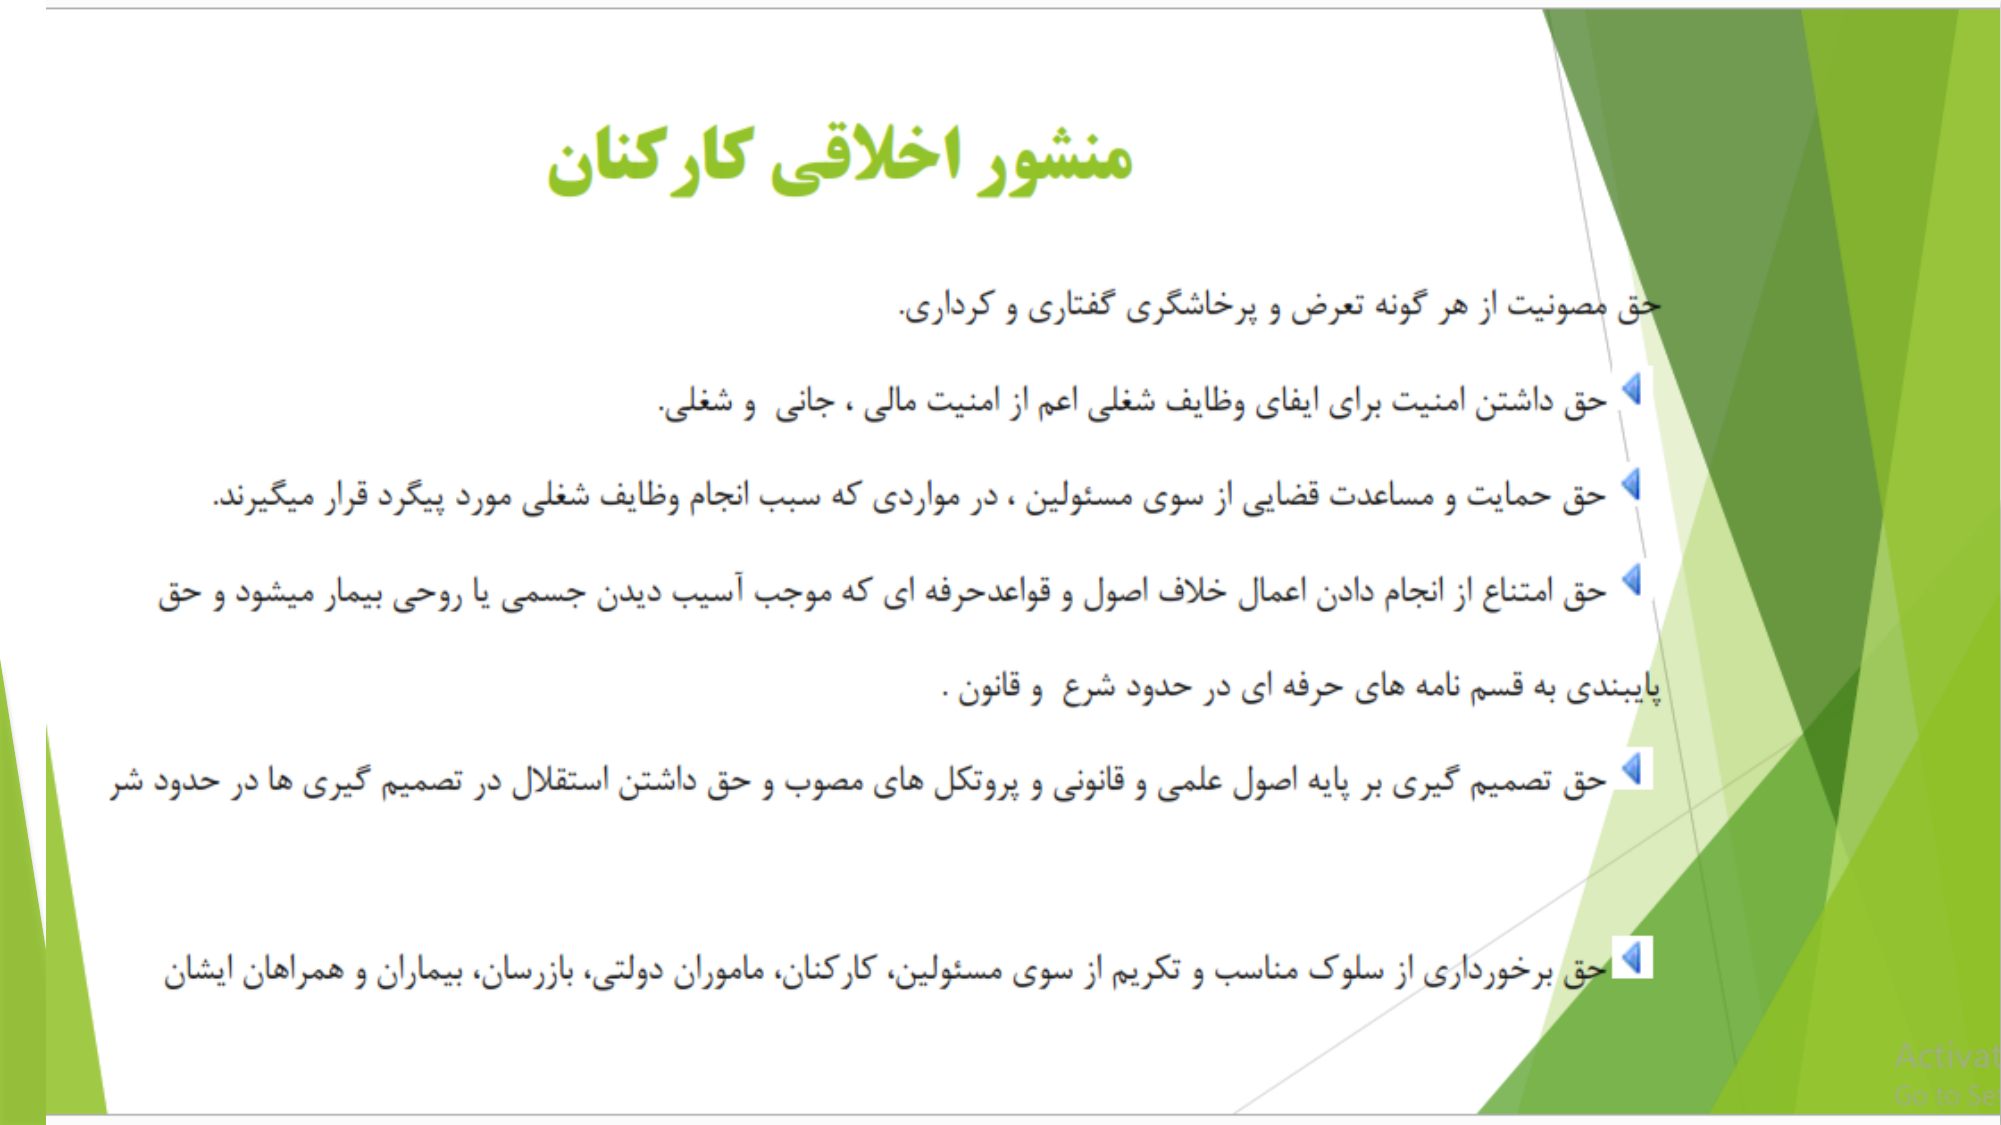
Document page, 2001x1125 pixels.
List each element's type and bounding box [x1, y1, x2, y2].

list [45, 0, 2000, 1125]
